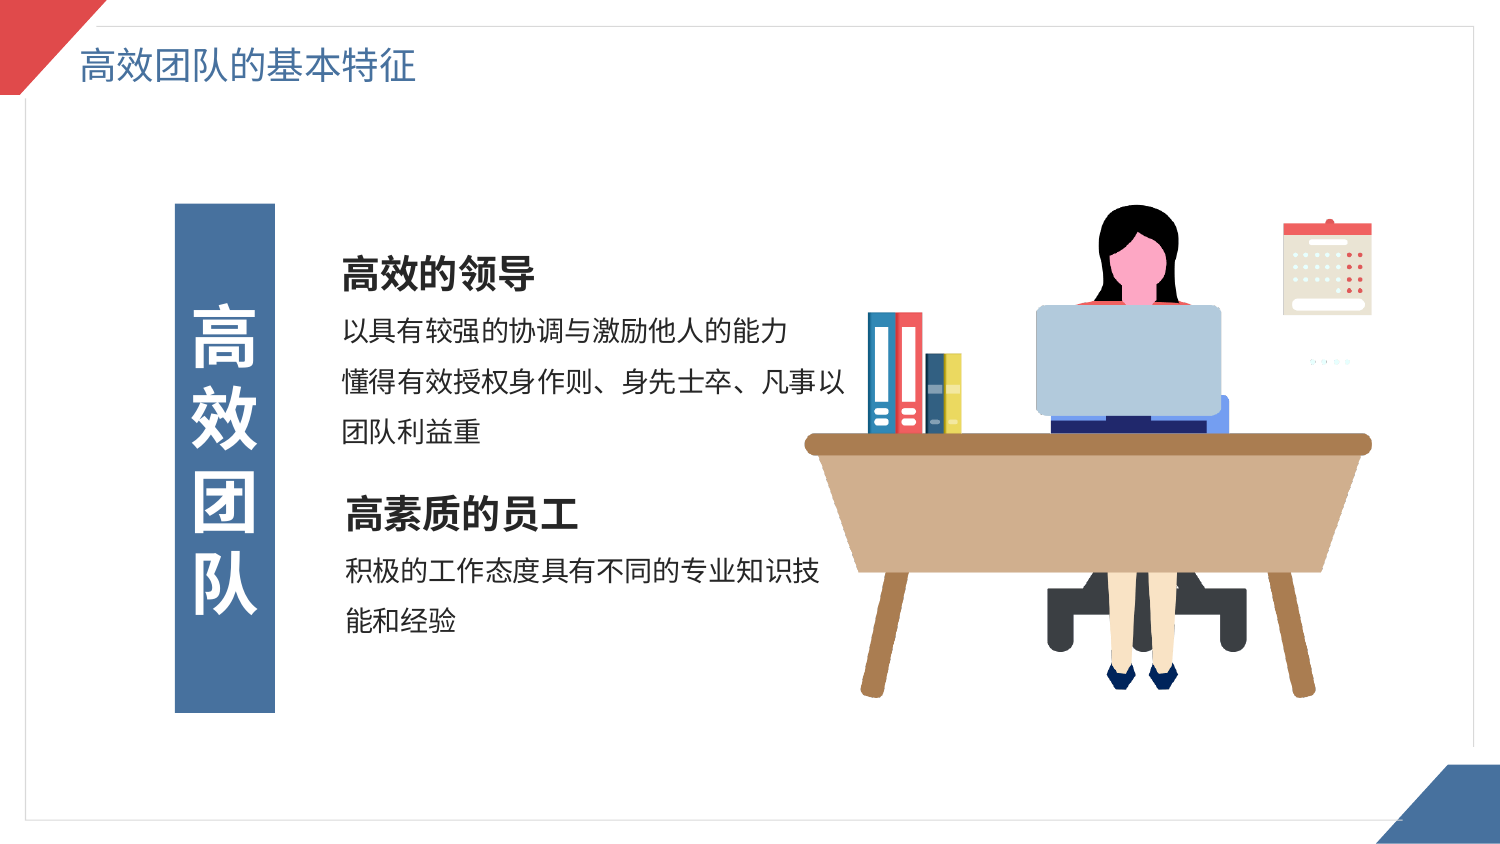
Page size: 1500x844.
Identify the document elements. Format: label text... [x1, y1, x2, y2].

text_box 高素质的员工 积极的工作态度具有不同的专业知识技能和经验 [330, 458, 762, 645]
text_box 高效团队 [174, 203, 275, 713]
text_box 高效的领导 以具有较强的协调与激励他人的能力 懂得有效授权身作则、身先士卒、凡事以团队利益重 [326, 218, 762, 456]
picture [762, 84, 1438, 760]
